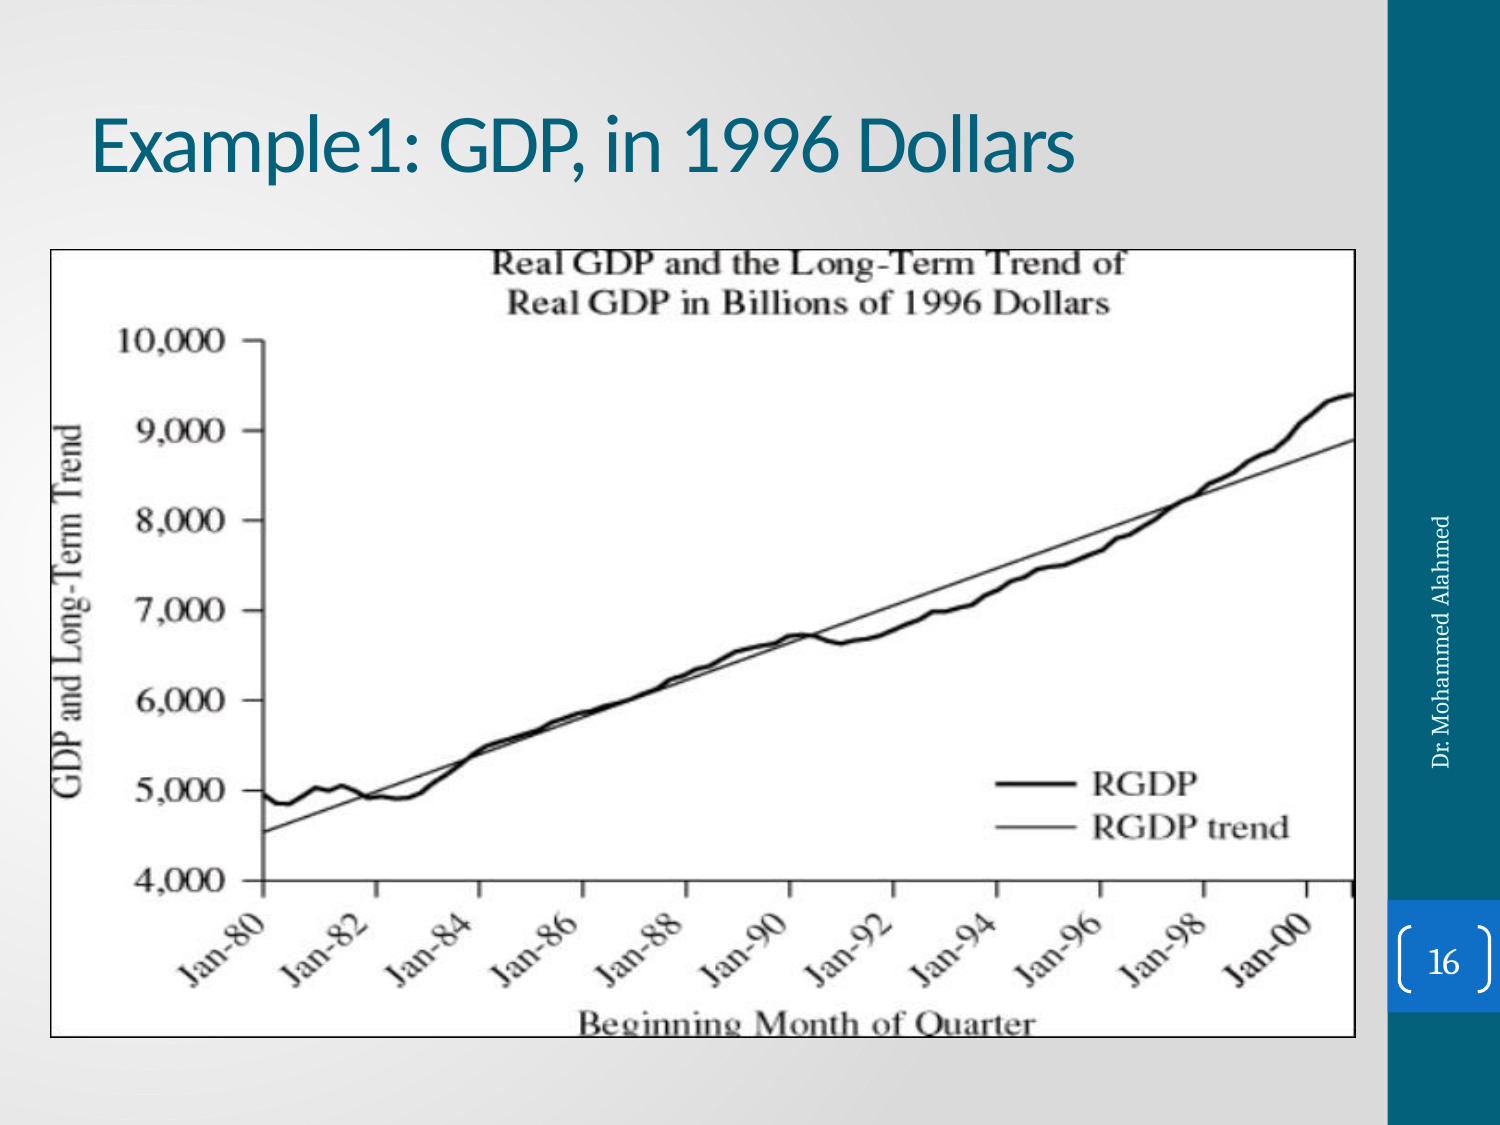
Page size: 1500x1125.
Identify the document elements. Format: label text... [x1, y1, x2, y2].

slide_number 16 [1397, 925, 1492, 994]
footer Dr. Mohammed Alahmed [1408, 500, 1469, 889]
title Example1: GDP, in 1996 Dollars [75, 45, 1325, 233]
picture [49, 249, 1356, 1038]
